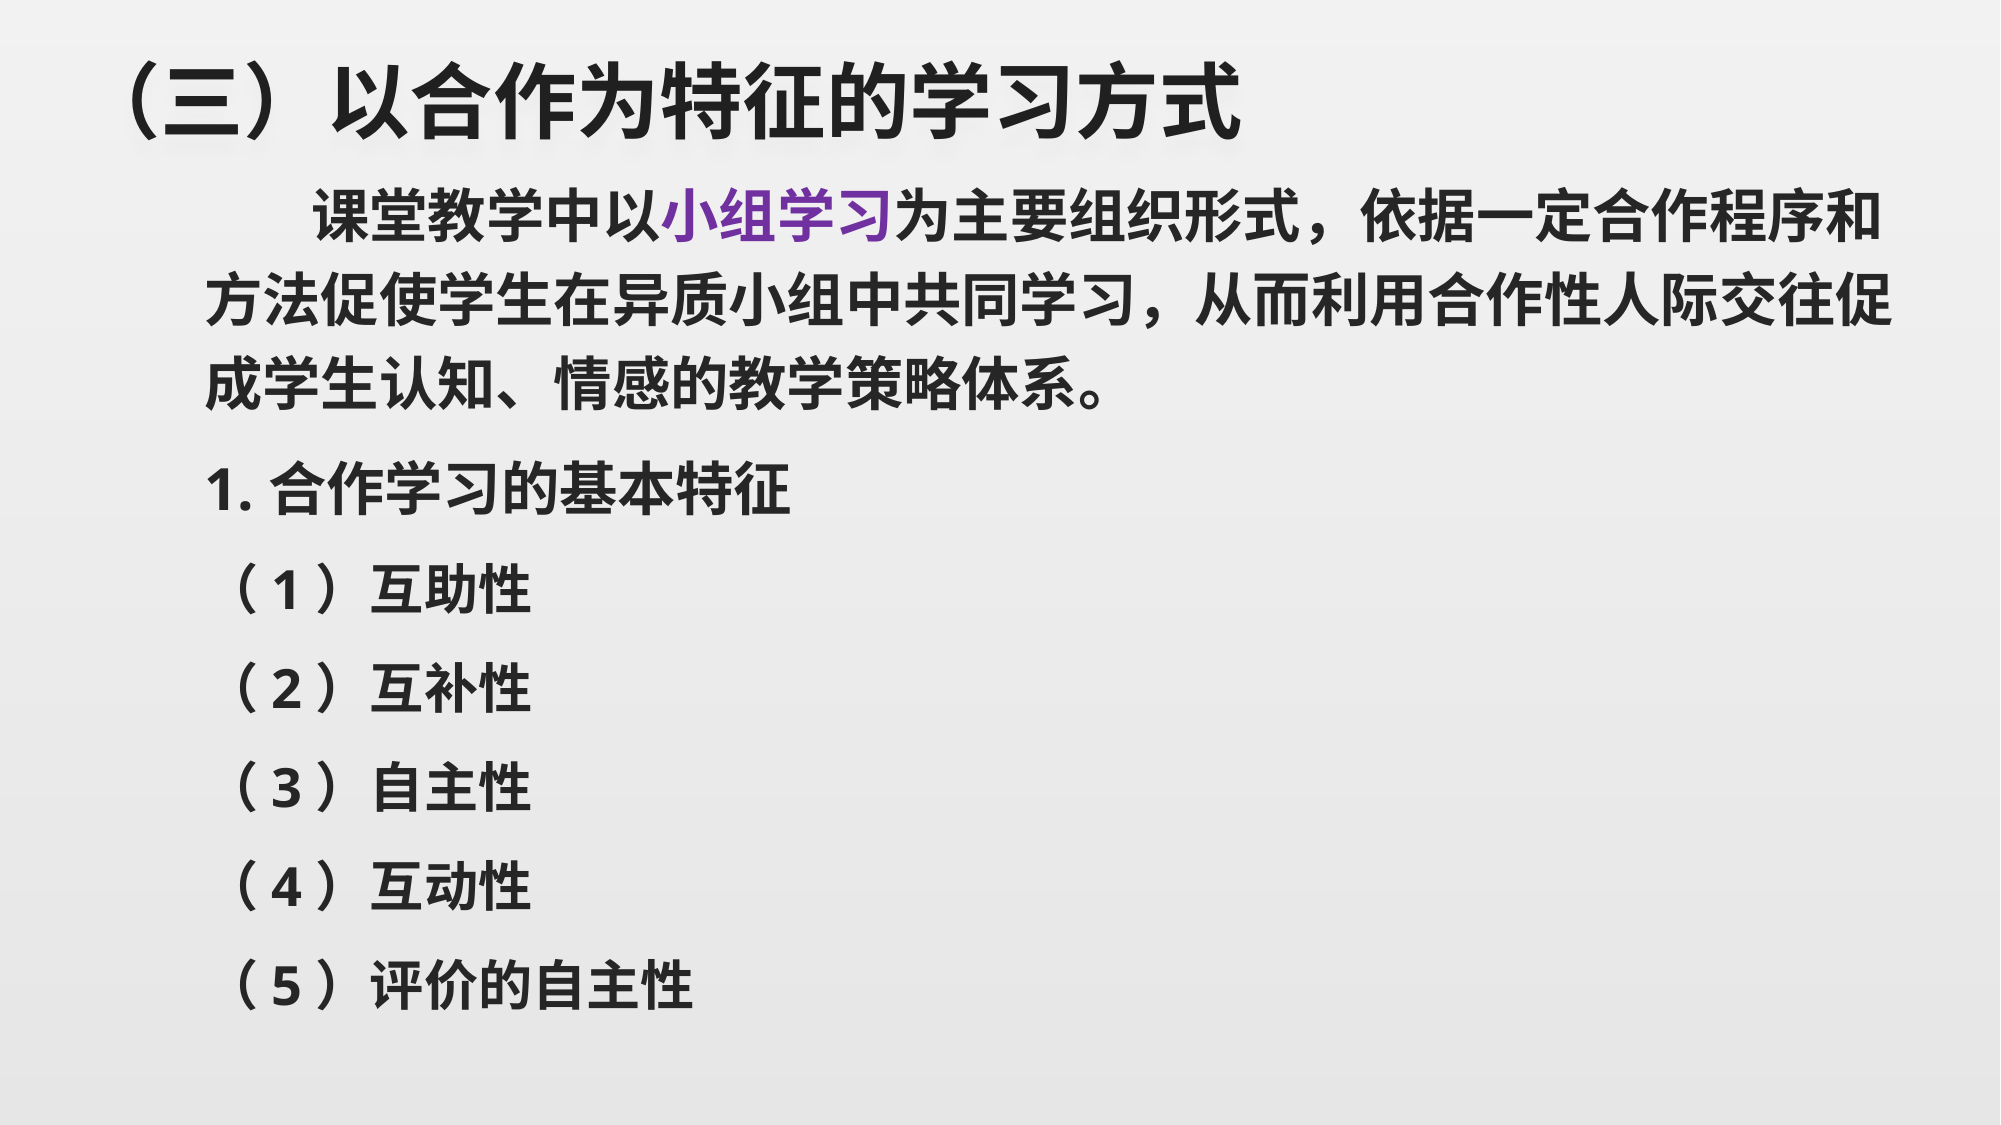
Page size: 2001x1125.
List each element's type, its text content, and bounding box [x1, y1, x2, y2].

list 课堂教学中以小组学习为主要组织形式，依据一定合作程序和方法促使学生在异质小组中共同学习，从而利用合作性人际交往促成学生认知、情感的教学策略体系。 1.合作学习的基本特征 （1）互助性 （2）互补性 （3）自主性 （4）互动性 （5）评价的自主性 [189, 157, 1915, 1022]
title （三）以合作为特征的学习方式 [62, 0, 1788, 158]
